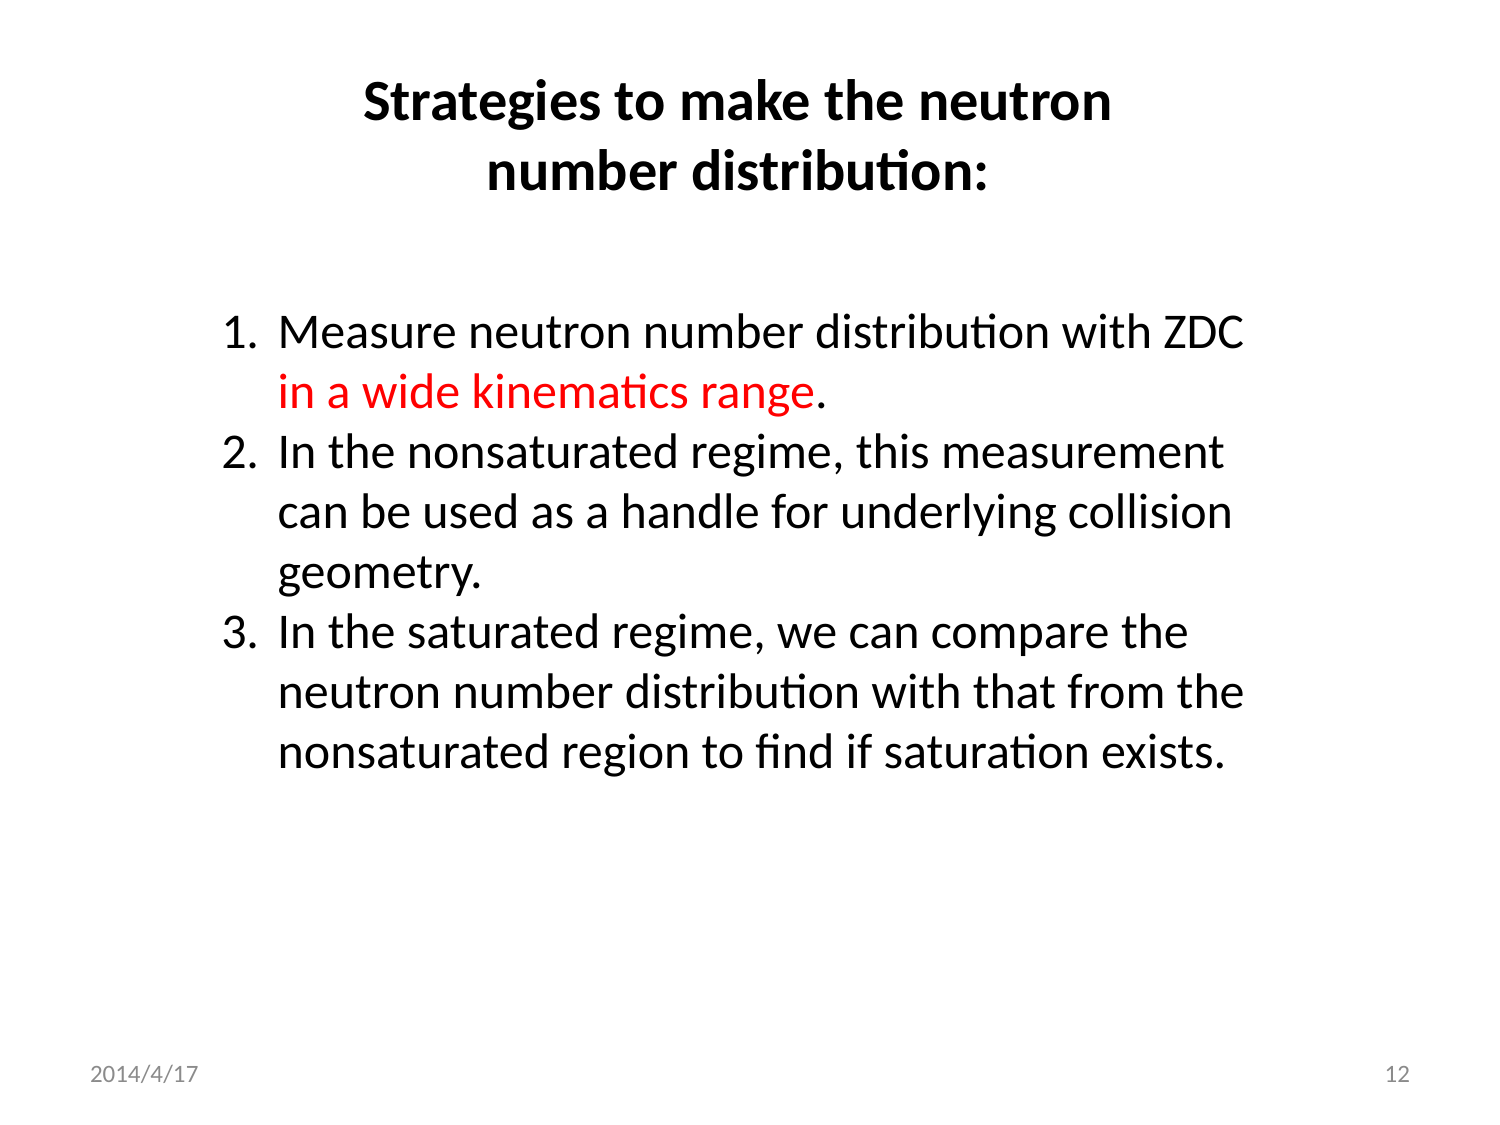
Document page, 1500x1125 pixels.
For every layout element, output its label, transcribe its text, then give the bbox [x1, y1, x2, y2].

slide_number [75, 1042, 425, 1103]
slide_number 12 [1074, 1042, 1425, 1103]
text_box Strategies to make the neutron number distribution: [301, 54, 1176, 280]
text_box Measure neutron number distribution with ZDC in a wide kinematics range. In the nonsaturated regime, this measurement can be used as a handle for underlying collision geometry. In the saturated regime, we can compare the neutron number distribution with that from the nonsaturated region to find if saturation exists. [206, 290, 1306, 786]
